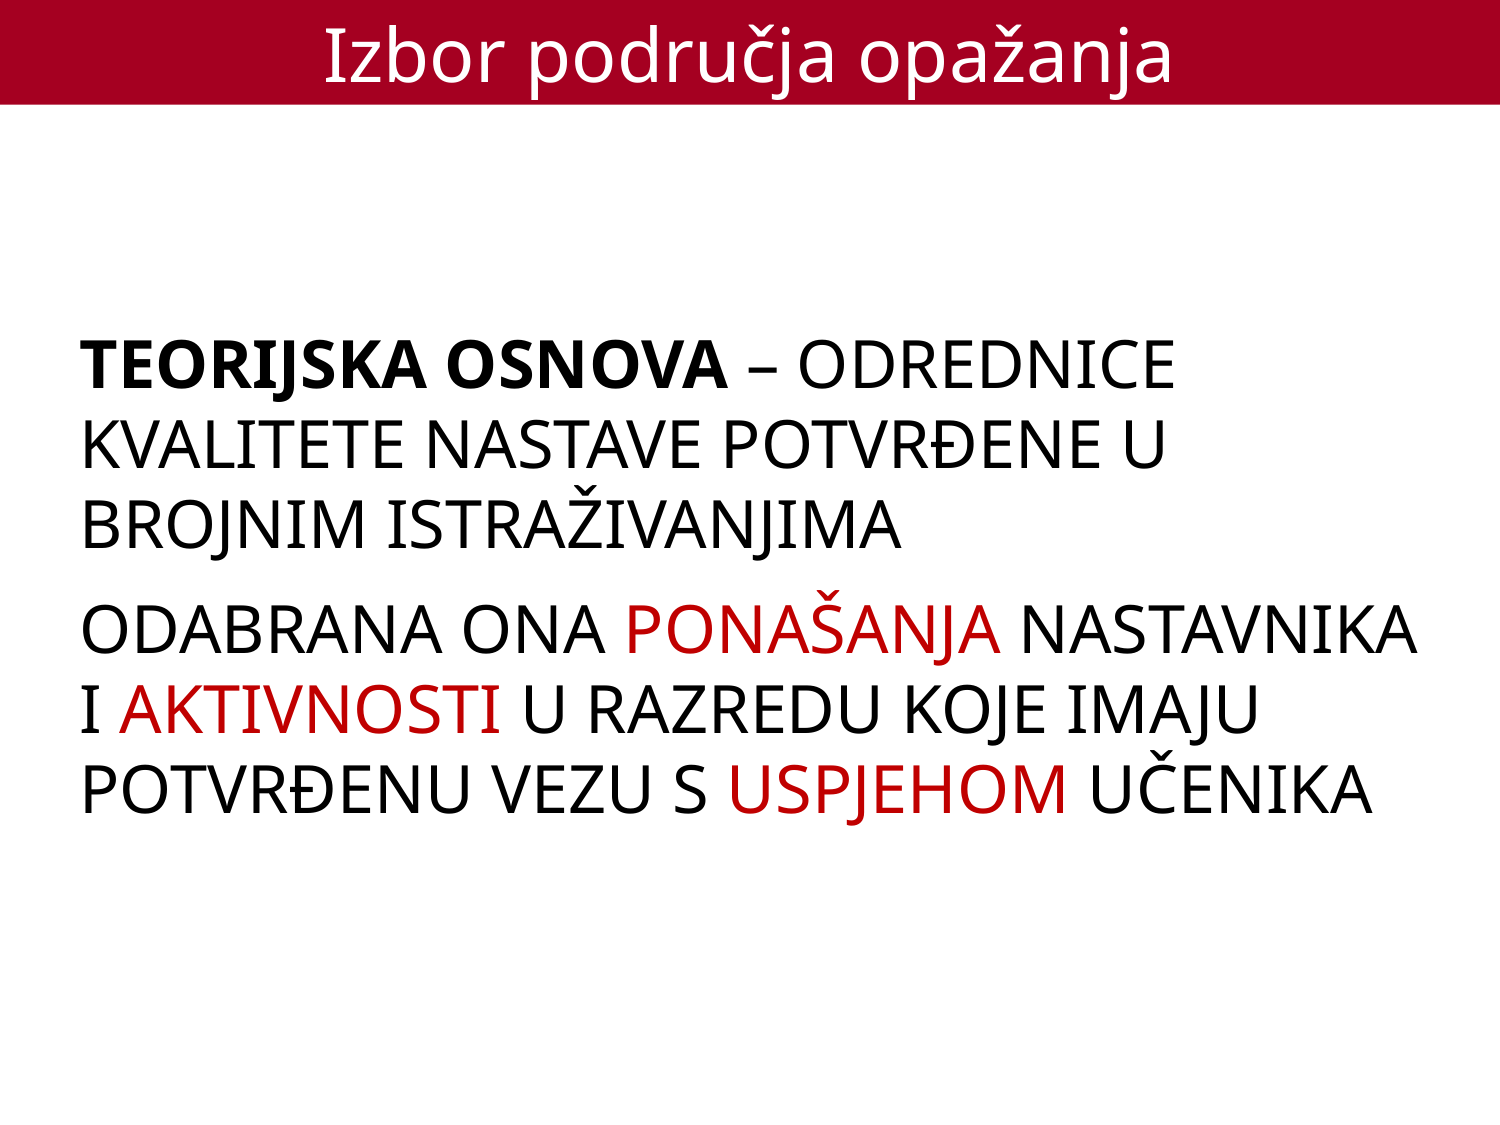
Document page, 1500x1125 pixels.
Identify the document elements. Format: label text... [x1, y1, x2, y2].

text_box Teorijska osnova – odrednice kvalitete nastave potvrđene u brojnim istraživanjima Odabrana ona ponašanja nastavnika i aktivnosti u razredu koje imaju potvrđenu vezu s uspjehom učenika [64, 314, 1447, 834]
text_box Izbor područja opažanja [0, 0, 1500, 105]
